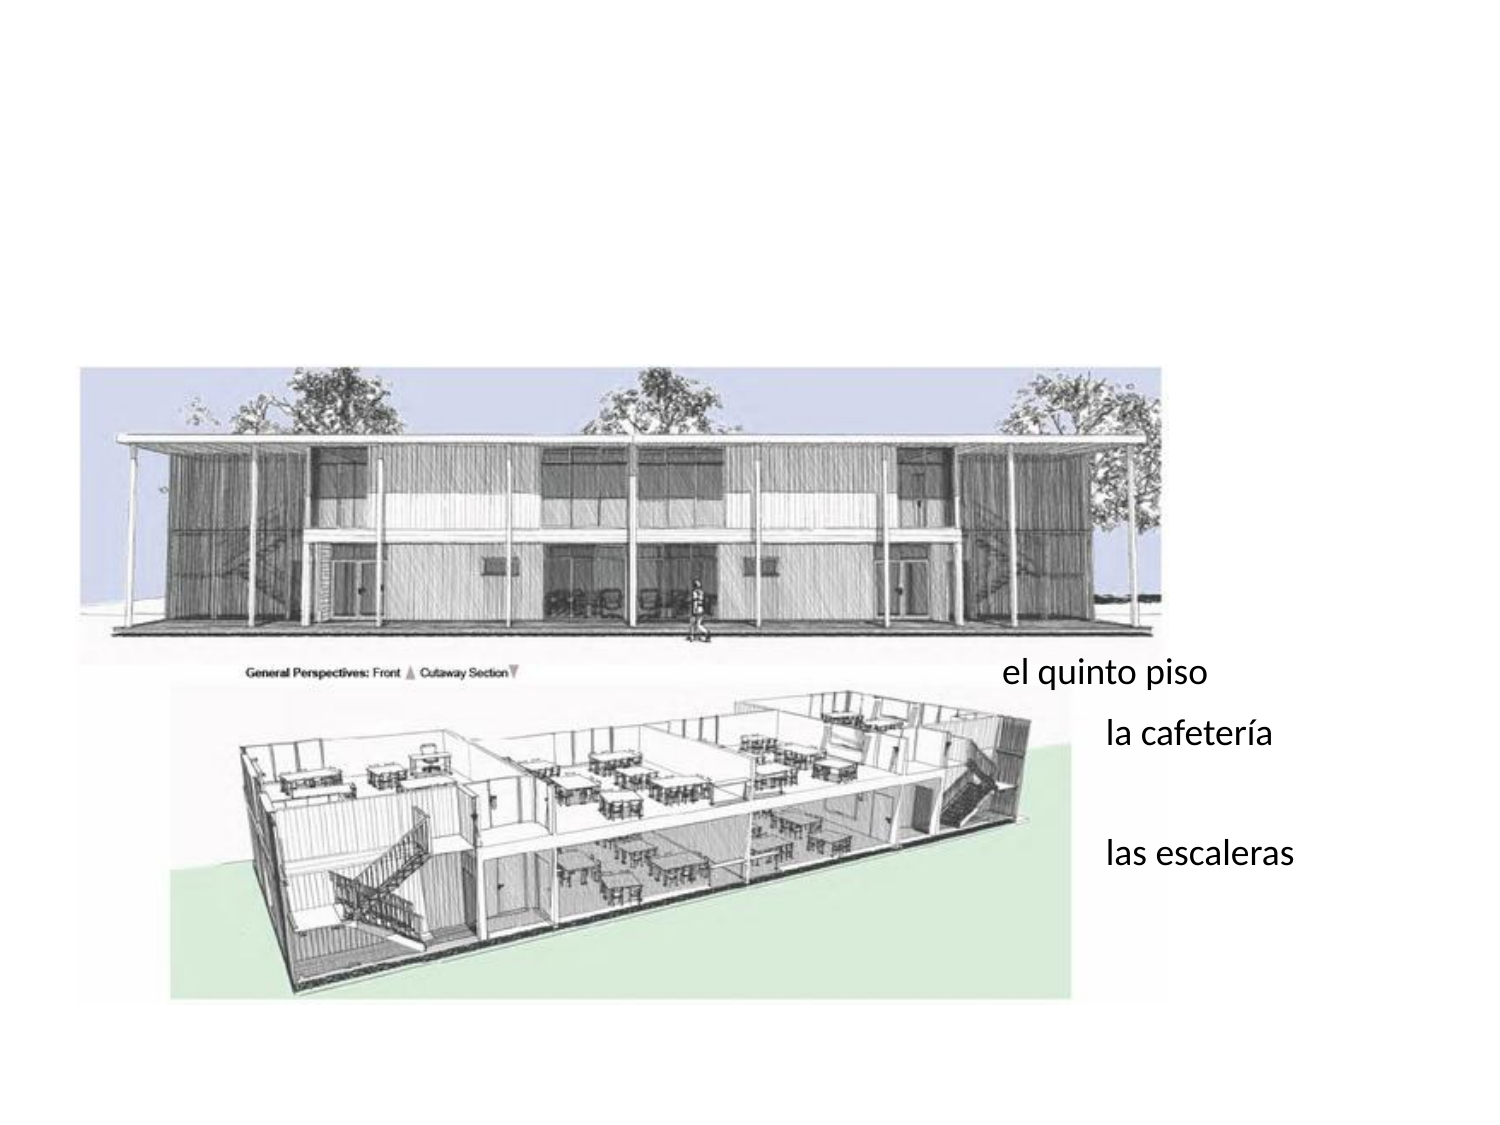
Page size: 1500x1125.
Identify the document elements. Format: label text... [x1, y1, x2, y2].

text_box la cafetería [1173, 700, 1500, 761]
text_box el quinto piso [1173, 639, 1350, 700]
picture [74, 363, 1169, 1006]
text_box las escaleras [1173, 820, 1350, 880]
